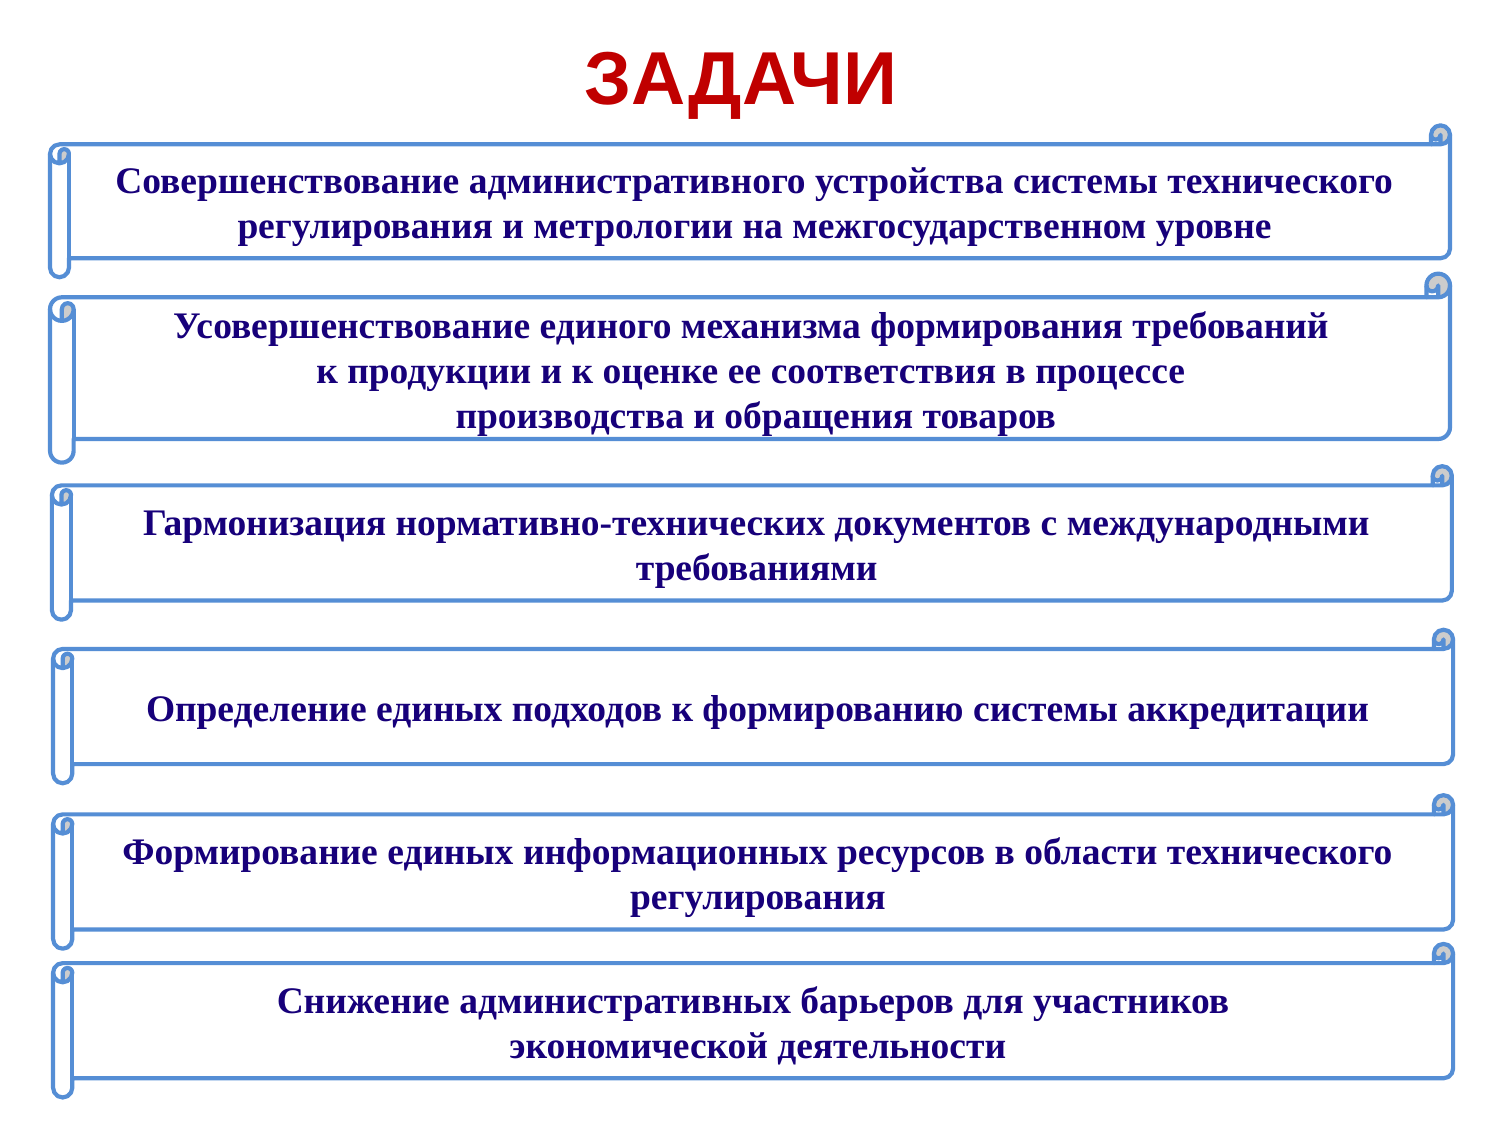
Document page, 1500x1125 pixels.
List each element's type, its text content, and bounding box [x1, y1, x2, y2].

text_box Снижение административных барьеров для участников экономической деятельности [50, 941, 1456, 1100]
text_box Усовершенствование единого механизма формирования требований к продукции и к оценке ее соответствия в процессе производства и обращения товаров [47, 271, 1453, 465]
text_box Совершенствование административного устройства системы технического регулирования и метрологии на межгосударственном уровне [47, 123, 1453, 280]
text_box Определение единых подходов к формированию системы аккредитации [50, 627, 1456, 786]
text_box Формирование единых информационных ресурсов в области технического регулирования [50, 793, 1456, 951]
text_box Гармонизация нормативно-технических документов с международными требованиями [49, 464, 1454, 622]
text_box ЗАДАЧИ [0, 21, 1484, 127]
